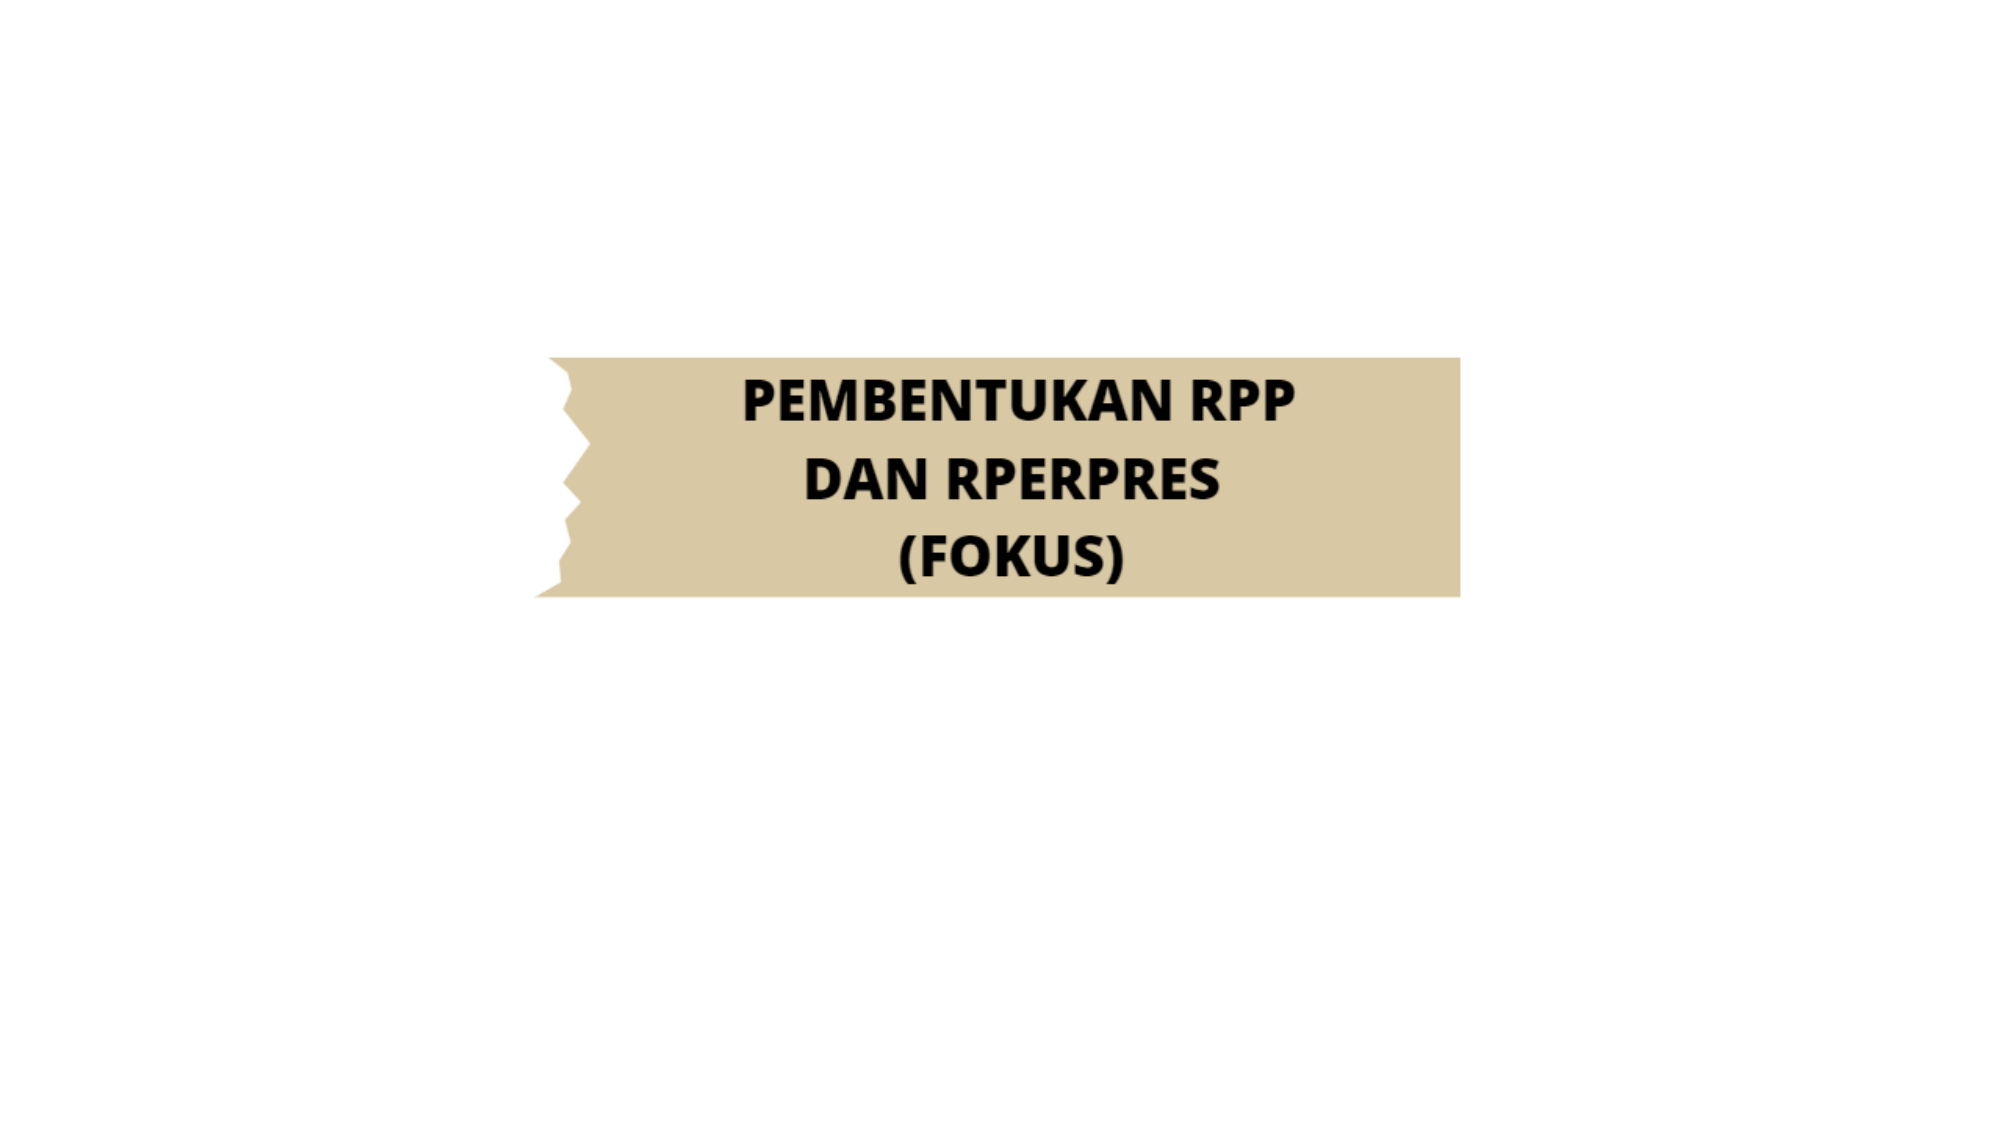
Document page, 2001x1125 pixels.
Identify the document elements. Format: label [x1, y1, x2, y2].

picture [533, 347, 1467, 608]
